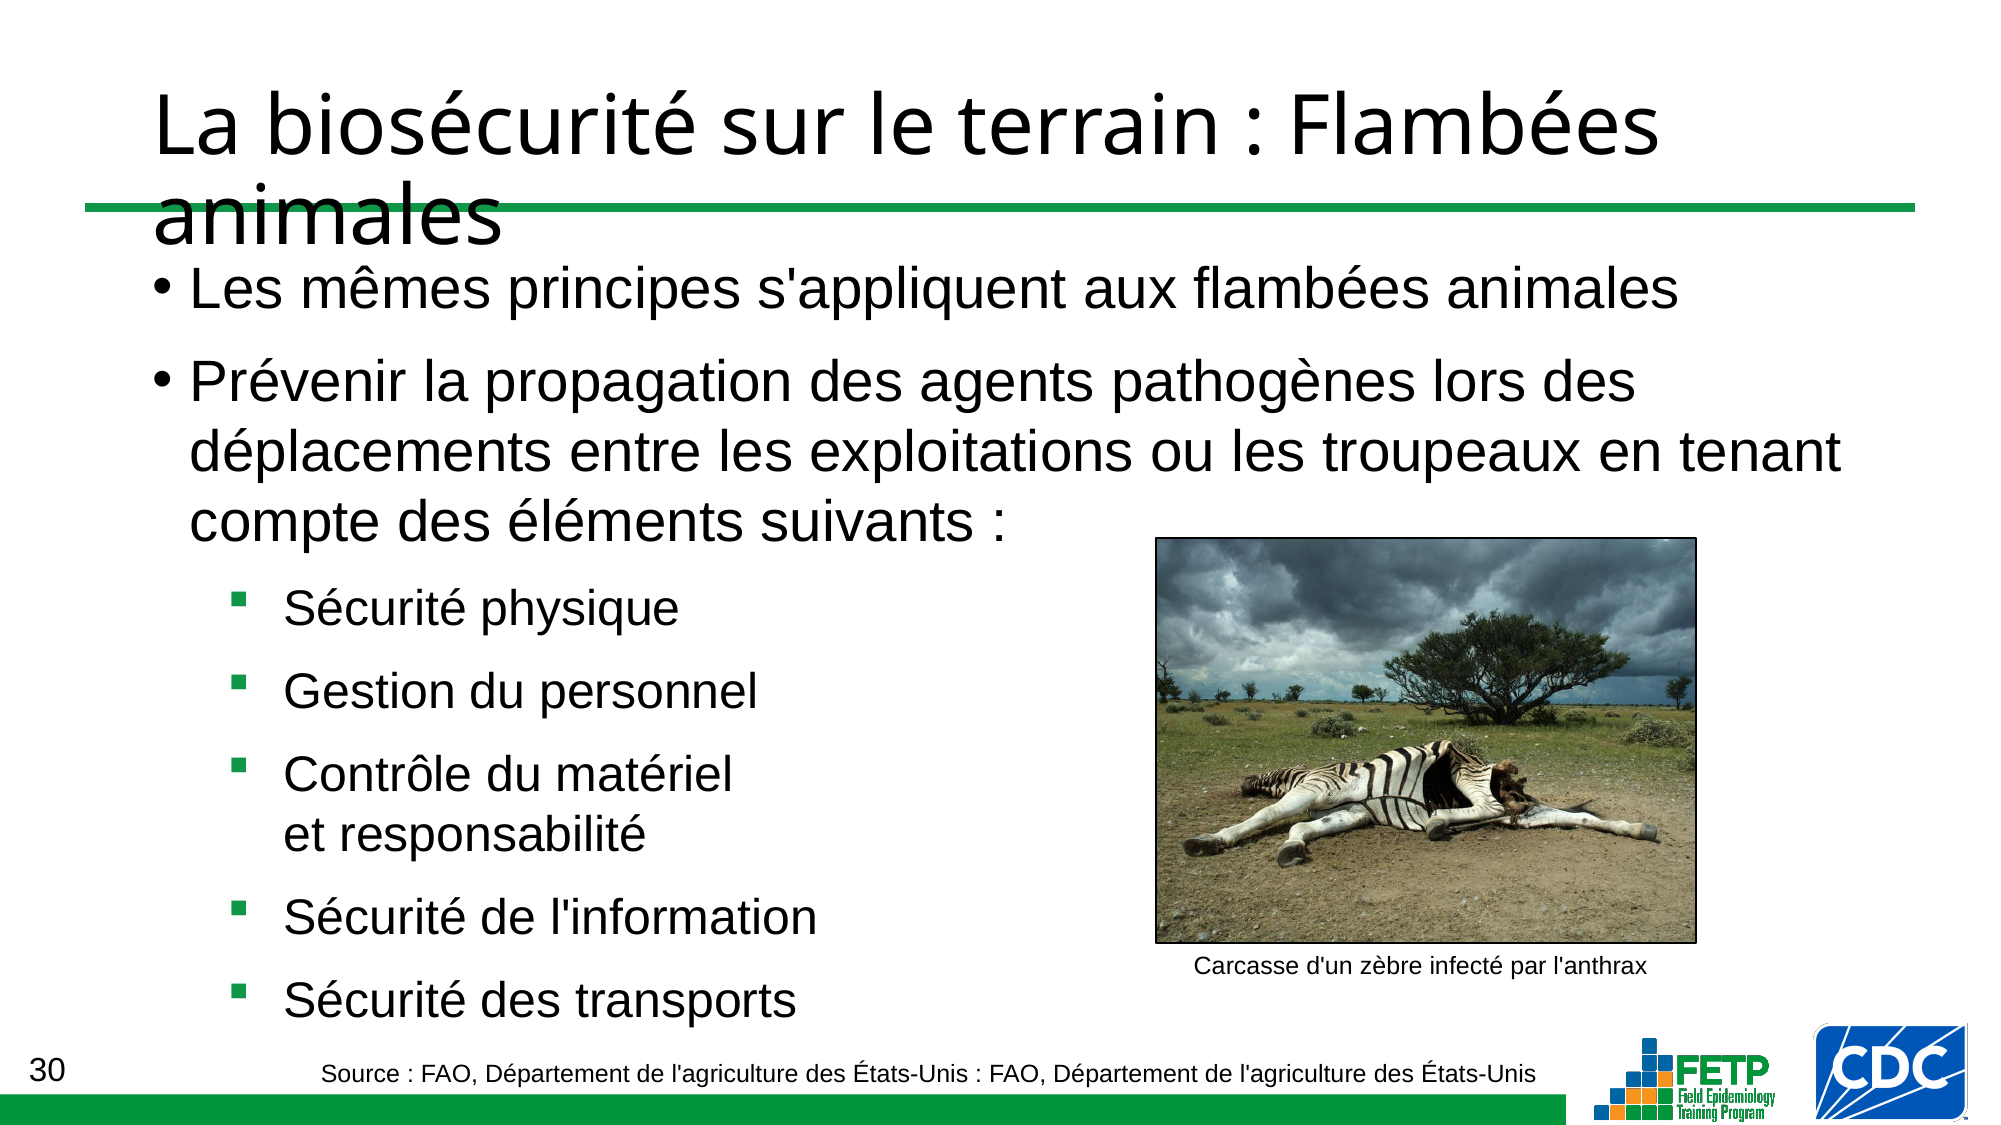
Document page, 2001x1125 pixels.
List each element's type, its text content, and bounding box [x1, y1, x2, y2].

list Source : FAO, Département de l'agriculture des États-Unis : FAO, Département de l'agriculture des États-Unis [191, 1050, 1555, 1096]
picture [1156, 538, 1695, 943]
title La biosécurité sur le terrain : Flambées animales [137, 75, 1922, 207]
picture [1594, 1038, 1775, 1122]
picture [1813, 1023, 1968, 1122]
list Les mêmes principes s'appliquent aux flambées animales Prévenir la propagation des agents pathogènes lors des déplacements entre les exploitations ou les troupeaux en tenant compte des éléments suivants : Sécurité physique Gestion du personnel Contrôle du matériel et responsabilité Sécurité de l'information Sécurité des transports [137, 242, 1863, 1004]
text_box Carcasse d'un zèbre infecté par l'anthrax [1178, 950, 1672, 987]
